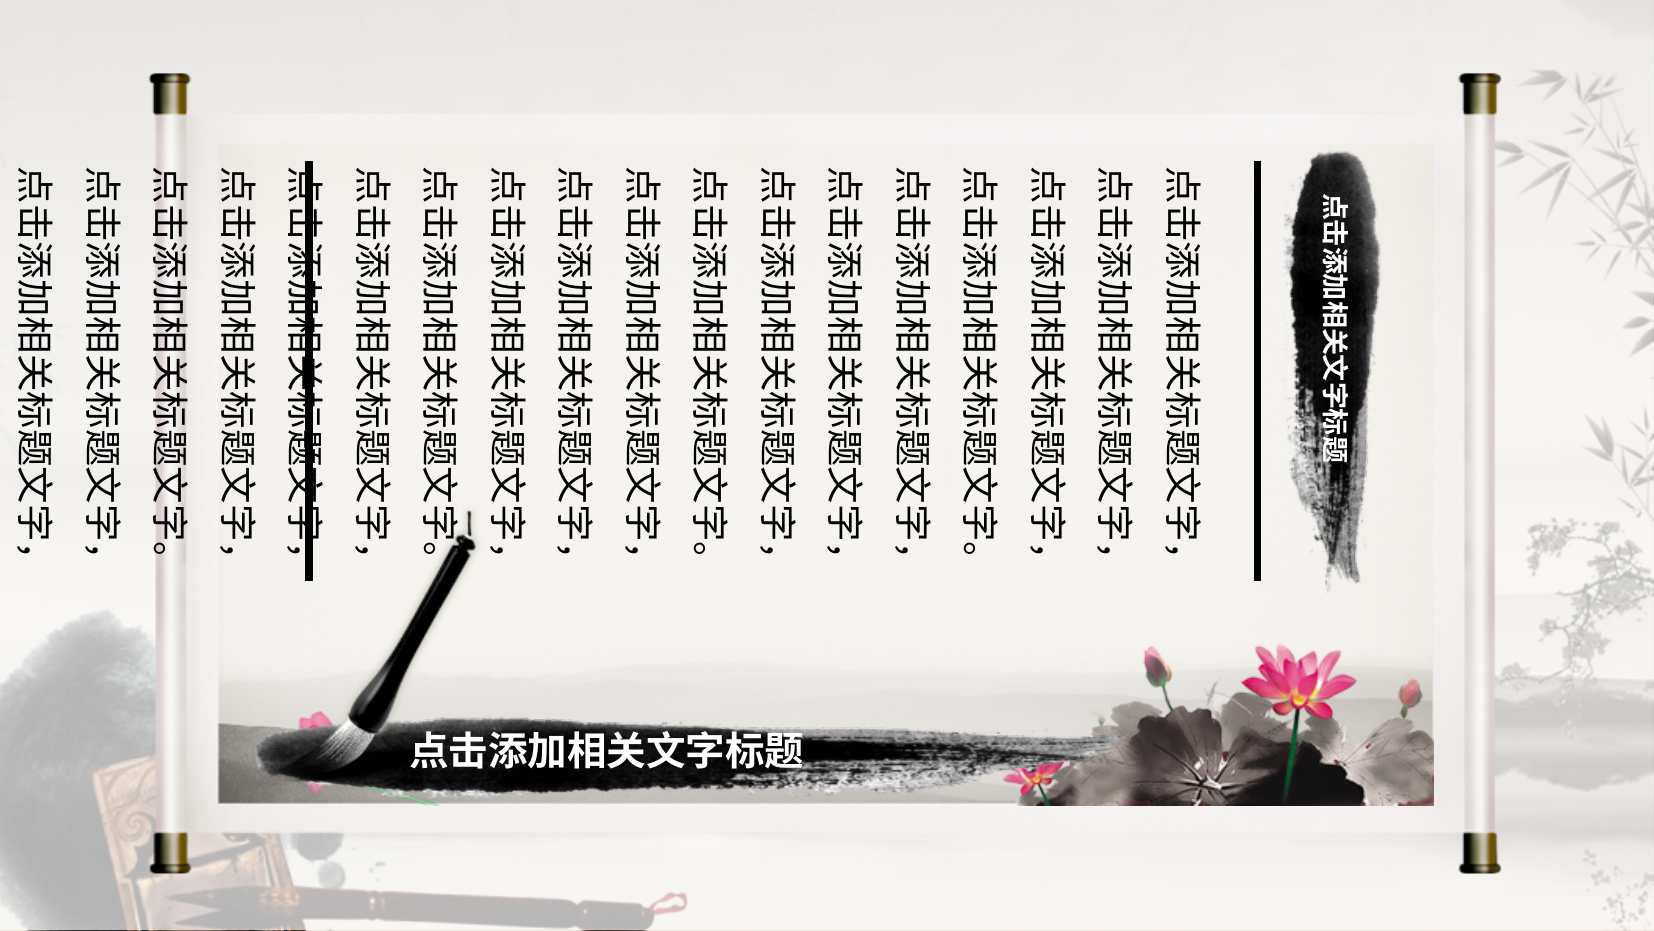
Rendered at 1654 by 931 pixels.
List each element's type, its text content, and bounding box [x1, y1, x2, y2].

text_box 点击添加相关标题文字，点击添加相关标题文字，点击添加相关标题文字，点击添加相关标题文字。点击添加相关标题文字，点击添加相关标题文字，点击添加相关标题文字，点击添加相关标题文字。点击添加相关标题文字，点击添加相关标题文字，点击添加相关标题文字，点击添加相关标题文字。点击添加相关标题文字，点击添加相关标题文字，点击添加相关标题文字，点击添加相关标题文字。点击添加相关标题文字，点击添加相关标题文字，点击添加相关标题文字，点击添加相关标题文字。 [0, 160, 122, 578]
picture [122, 57, 1536, 884]
